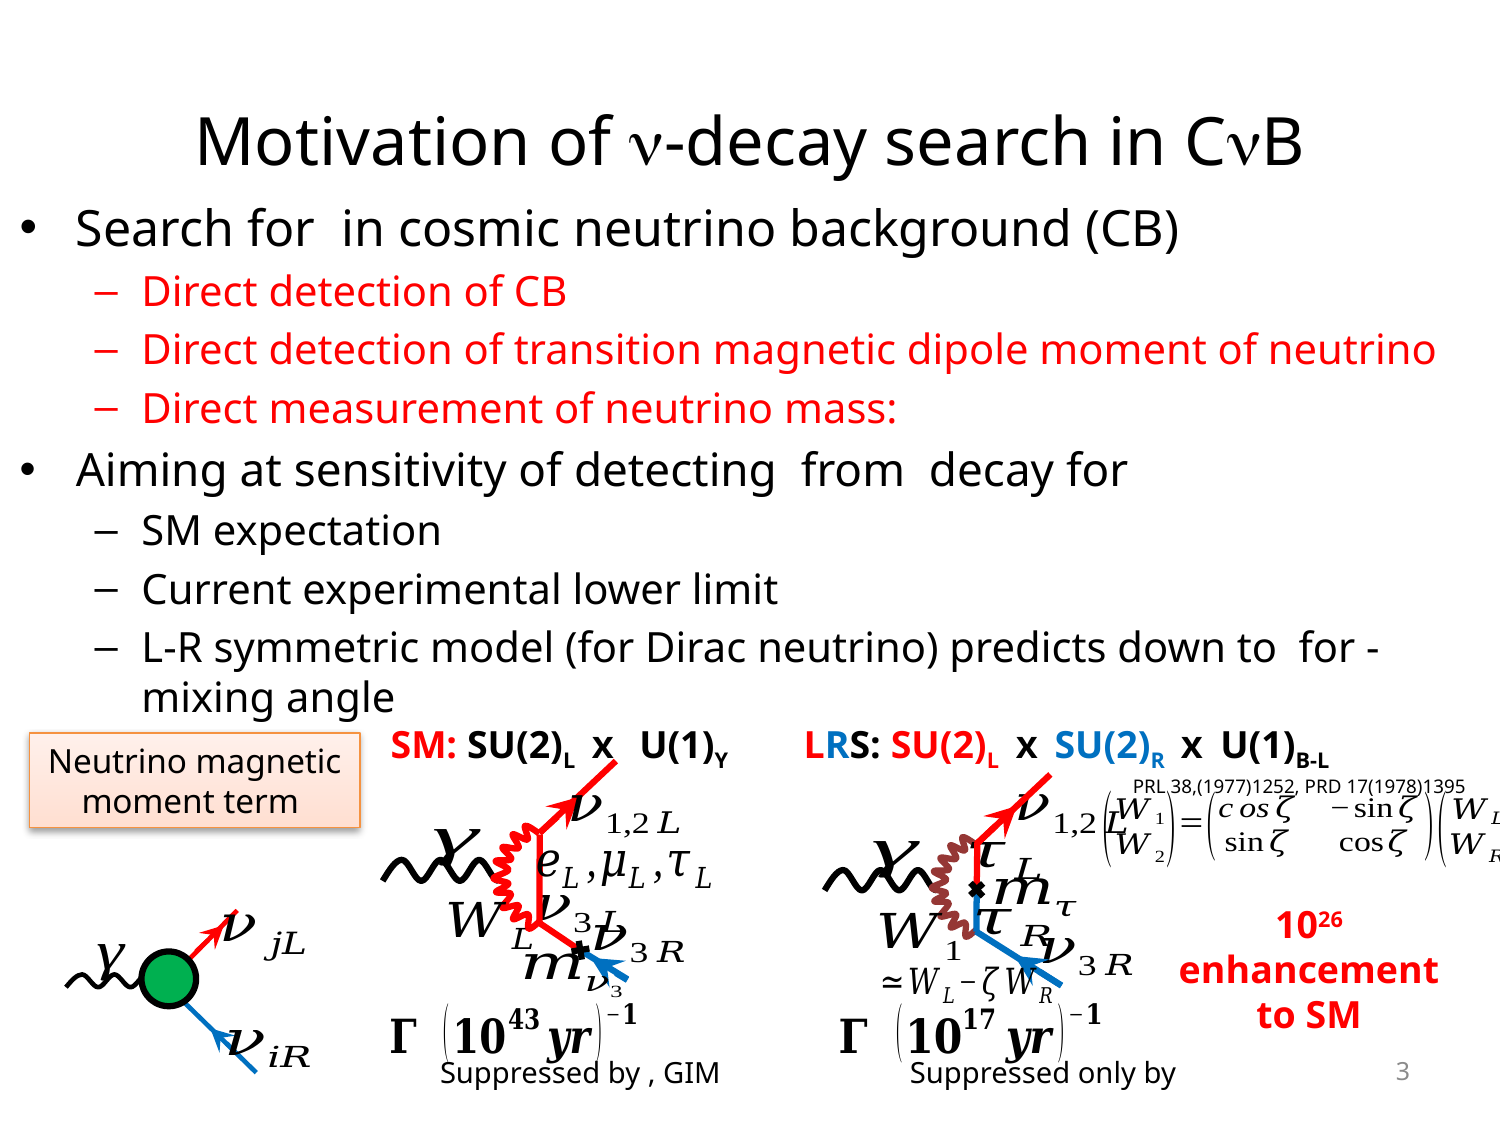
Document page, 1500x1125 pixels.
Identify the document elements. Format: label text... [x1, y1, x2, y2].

title Motivation of -decay search in CB [75, 45, 1425, 233]
text_box PRL 38,(1977)1252, PRD 17(1978)1395 [1117, 767, 1480, 805]
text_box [824, 776, 1135, 982]
text_box 1026 enhancement to SM [1157, 893, 1461, 1044]
text_box LRS: SU(2)LｘSU(2)RｘU(1)B-L [788, 713, 1345, 780]
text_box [382, 777, 713, 1003]
slide_number 3 [1074, 1042, 1425, 1103]
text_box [65, 896, 314, 1074]
text_box SM: SU(2)Lｘ U(1)Y [375, 713, 743, 780]
